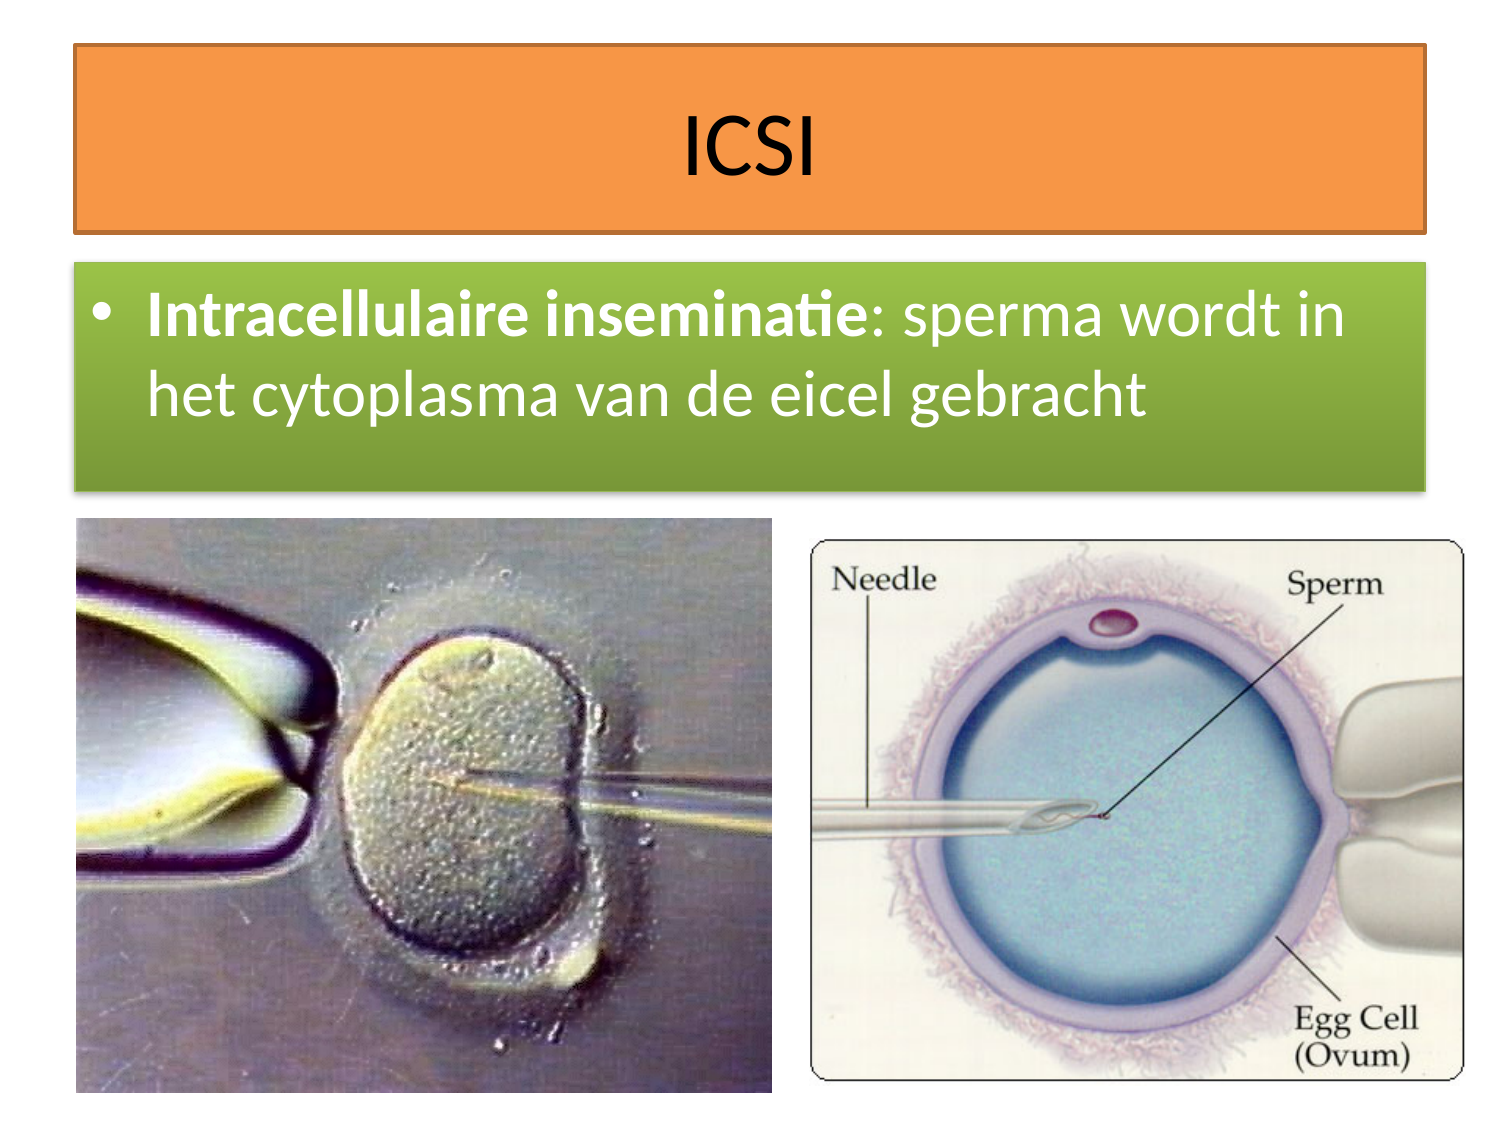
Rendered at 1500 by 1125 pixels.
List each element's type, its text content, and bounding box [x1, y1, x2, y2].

picture [808, 538, 1466, 1086]
list Intracellulaire inseminatie: sperma wordt in het cytoplasma van de eicel gebracht [74, 262, 1426, 492]
picture [76, 518, 772, 1093]
title ICSI [73, 43, 1427, 235]
